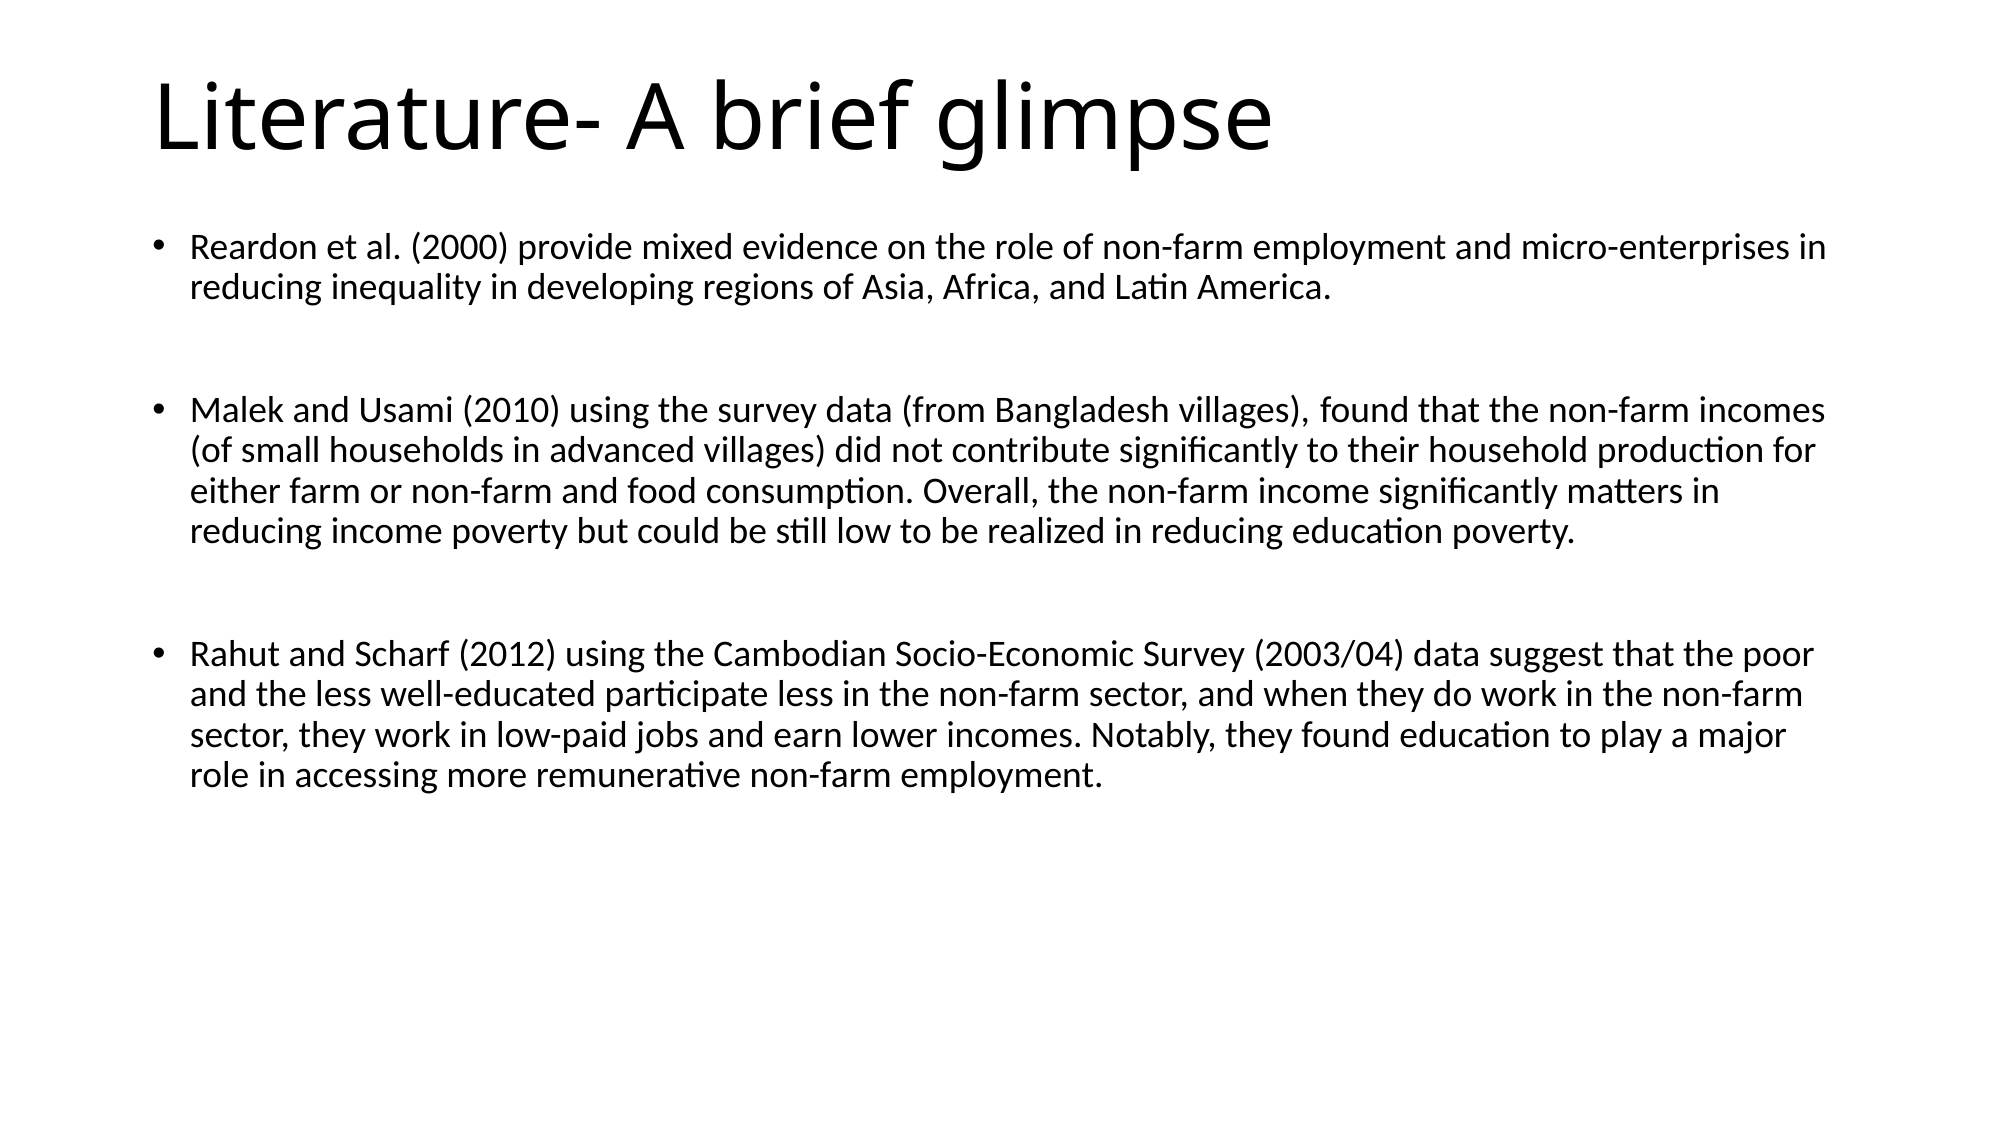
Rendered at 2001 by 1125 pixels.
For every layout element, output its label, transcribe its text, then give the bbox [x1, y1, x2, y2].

list Reardon et al. (2000) provide mixed evidence on the role of non-farm employment and micro-enterprises in reducing inequality in developing regions of Asia, Africa, and Latin America. Malek and Usami (2010) using the survey data (from Bangladesh villages), found that the non-farm incomes (of small households in advanced villages) did not contribute significantly to their household production for either farm or non-farm and food consumption. Overall, the non-farm income significantly matters in reducing income poverty but could be still low to be realized in reducing education poverty. Rahut and Scharf (2012) using the Cambodian Socio-Economic Survey (2003/04) data suggest that the poor and the less well-educated participate less in the non-farm sector, and when they do work in the non-farm sector, they work in low-paid jobs and earn lower incomes. Notably, they found education to play a major role in accessing more remunerative non-farm employment. [137, 219, 1863, 1014]
title Literature- A brief glimpse [137, 59, 1863, 180]
